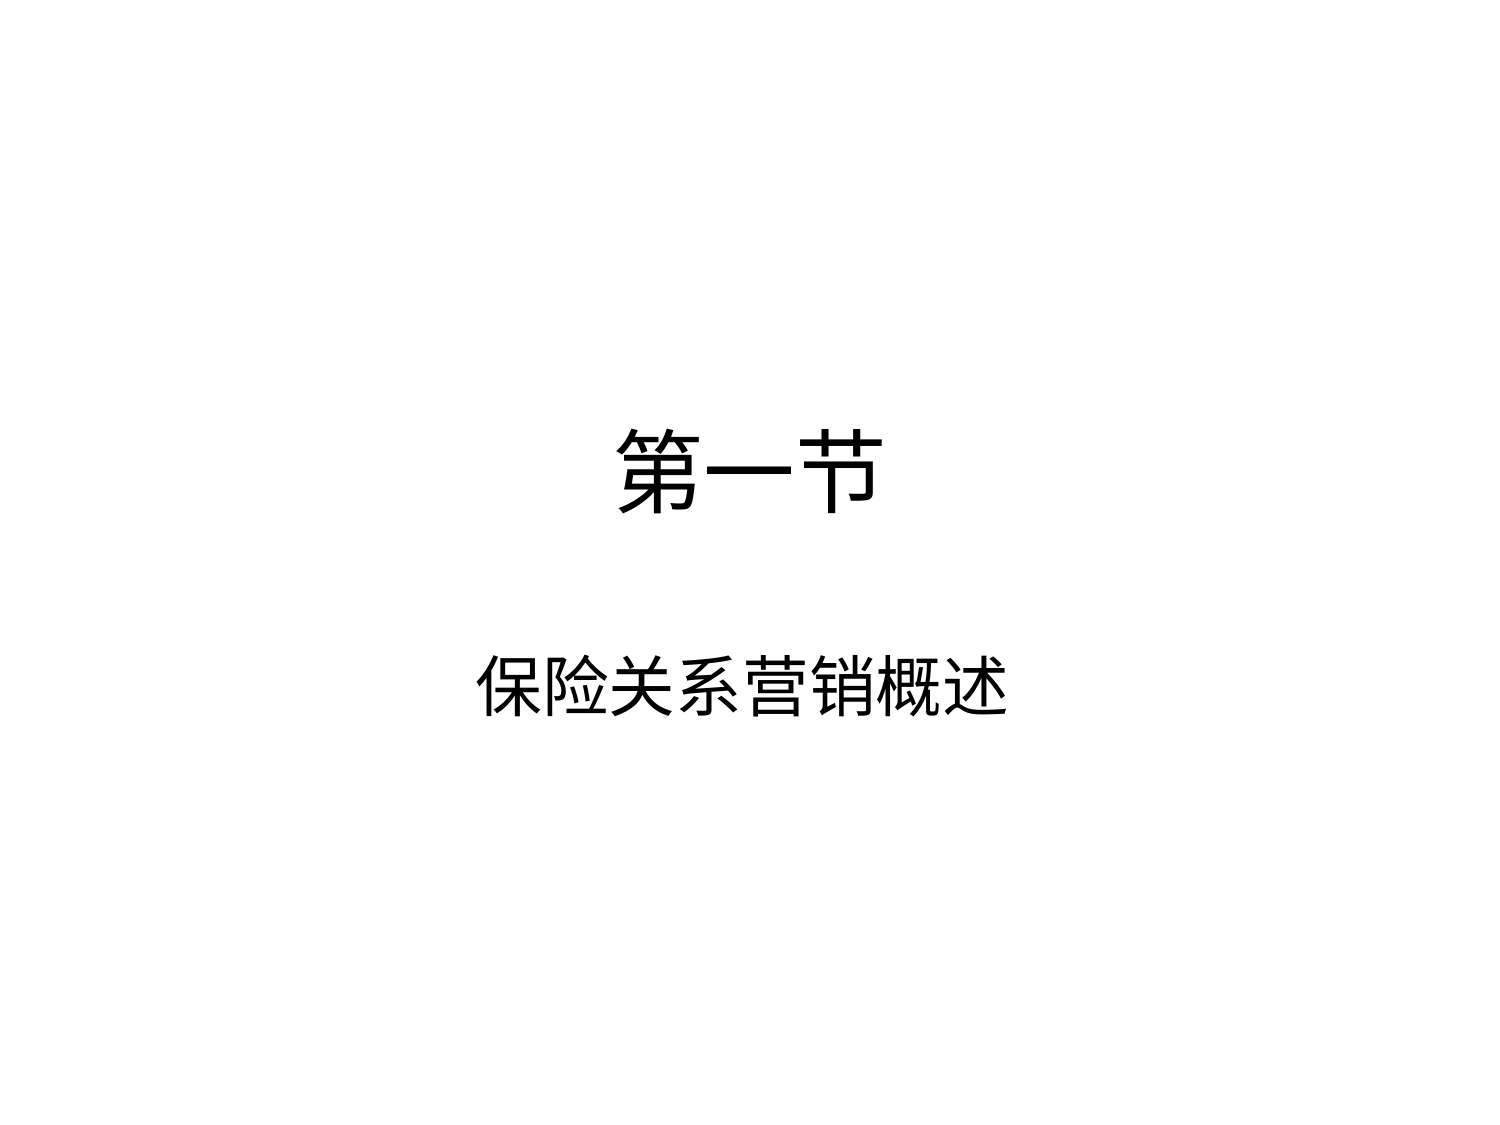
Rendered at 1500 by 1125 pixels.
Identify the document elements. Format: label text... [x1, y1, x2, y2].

title 第一节 [112, 349, 1388, 591]
subtitle 保险关系营销概述 [225, 637, 1275, 925]
